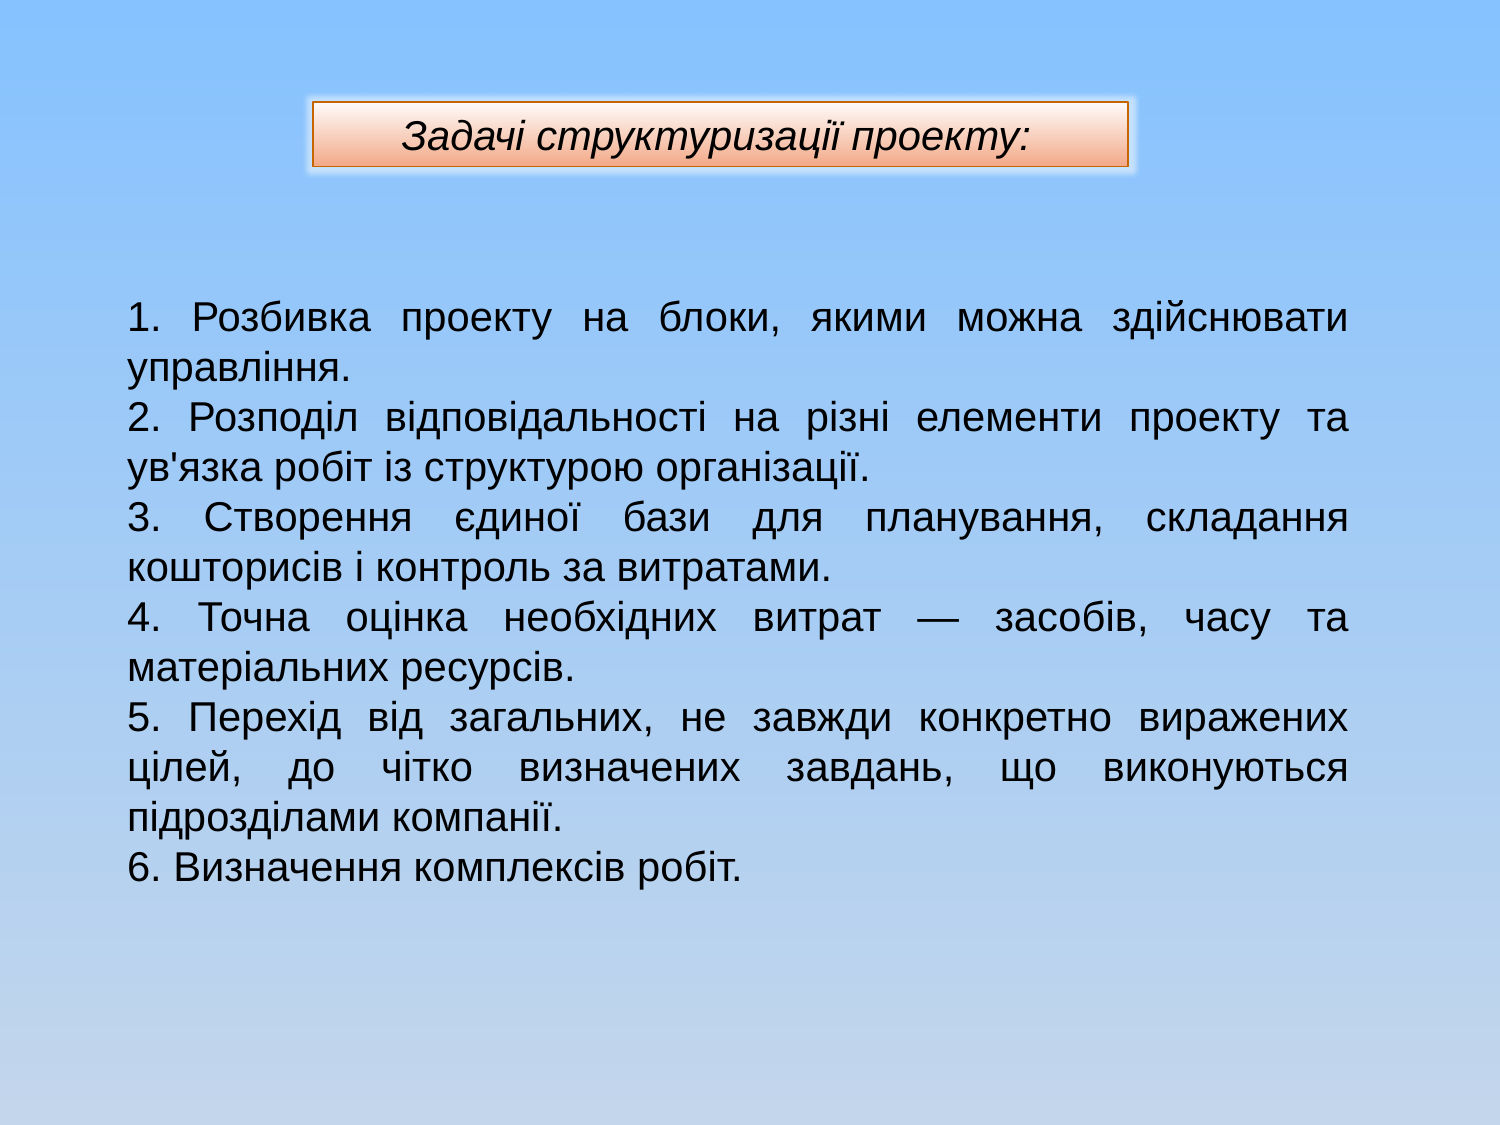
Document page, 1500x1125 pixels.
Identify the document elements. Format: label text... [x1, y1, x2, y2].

text_box 1. Розбивка проекту на блоки, якими можна здійснювати управління. 2. Розподіл відповідальності на різні елементи проекту та ув'язка робіт із структурою організації. 3. Створення єдиної бази для планування, складання кошторисів і контроль за витратами. 4. Точна оцінка необхідних витрат — засобів, часу та матеріальних ресурсів. 5. Перехід від загальних, не завжди конкретно виражених цілей, до чітко визначених завдань, що виконуються підрозділами компанії. 6. Визначення комплексів робіт. [112, 281, 1365, 897]
text_box Задачі структуризації проекту: [312, 101, 1129, 167]
